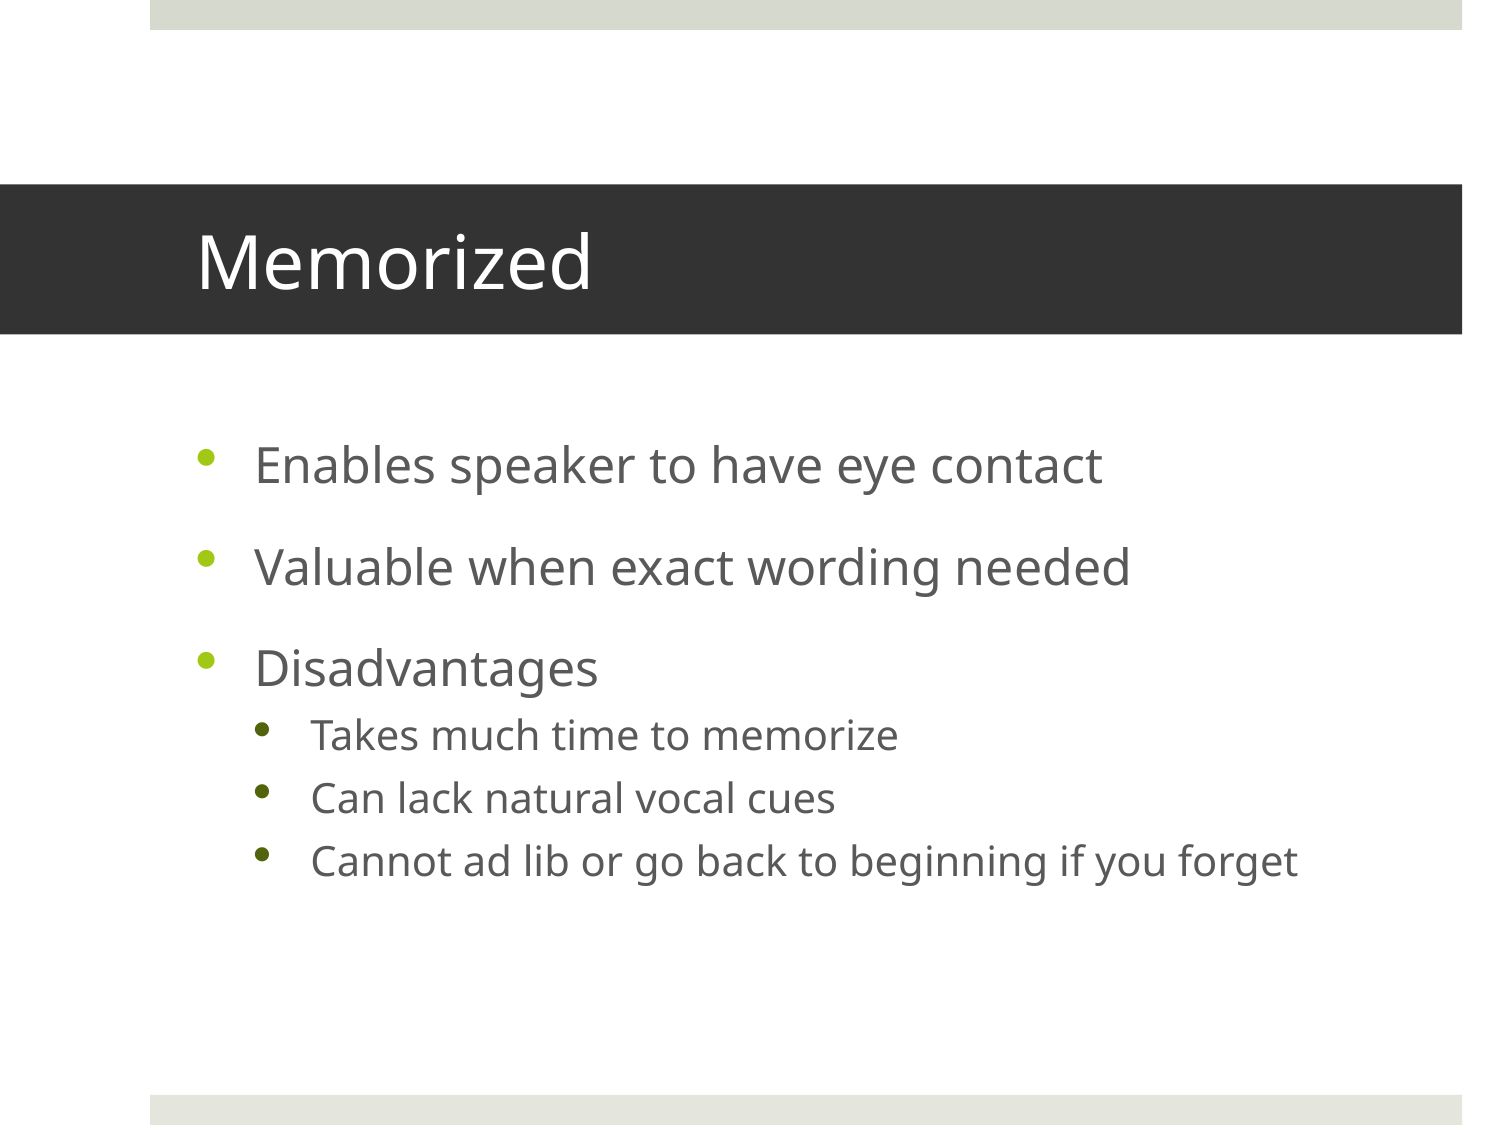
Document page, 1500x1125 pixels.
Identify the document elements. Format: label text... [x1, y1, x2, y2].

list Enables speaker to have eye contact Valuable when exact wording needed Disadvantages Takes much time to memorize Can lack natural vocal cues Cannot ad lib or go back to beginning if you forget [182, 425, 1432, 1028]
title Memorized [0, 184, 1463, 335]
